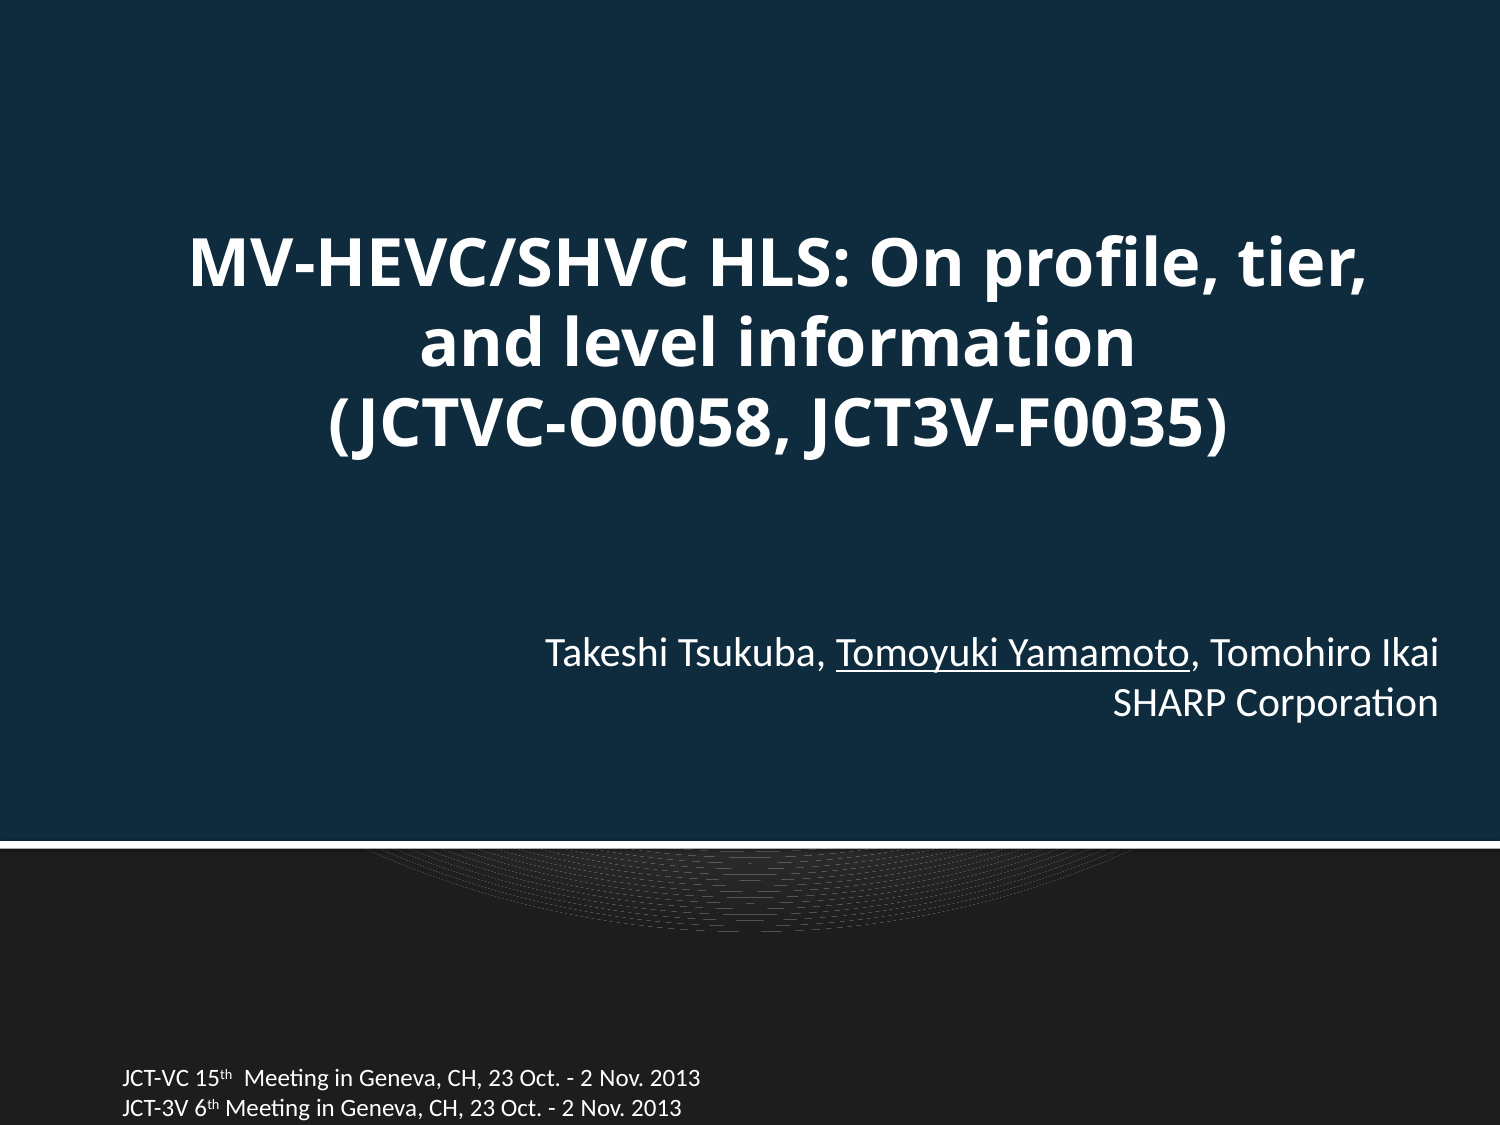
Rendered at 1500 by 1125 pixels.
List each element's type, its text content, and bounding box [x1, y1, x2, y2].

list JCT-VC 15th Meeting in Geneva, CH, 23 Oct. - 2 Nov. 2013 JCT-3V 6th Meeting in Geneva, CH, 23 Oct. - 2 Nov. 2013 [93, 1046, 810, 1118]
subtitle Takeshi Tsukuba, Tomoyuki Yamamoto, Tomohiro Ikai SHARP Corporation [206, 550, 1448, 776]
title MV-HEVC/SHVC HLS: On profile, tier, and level information (JCTVC-O0058, JCT3V-F0035) [112, 219, 1438, 419]
